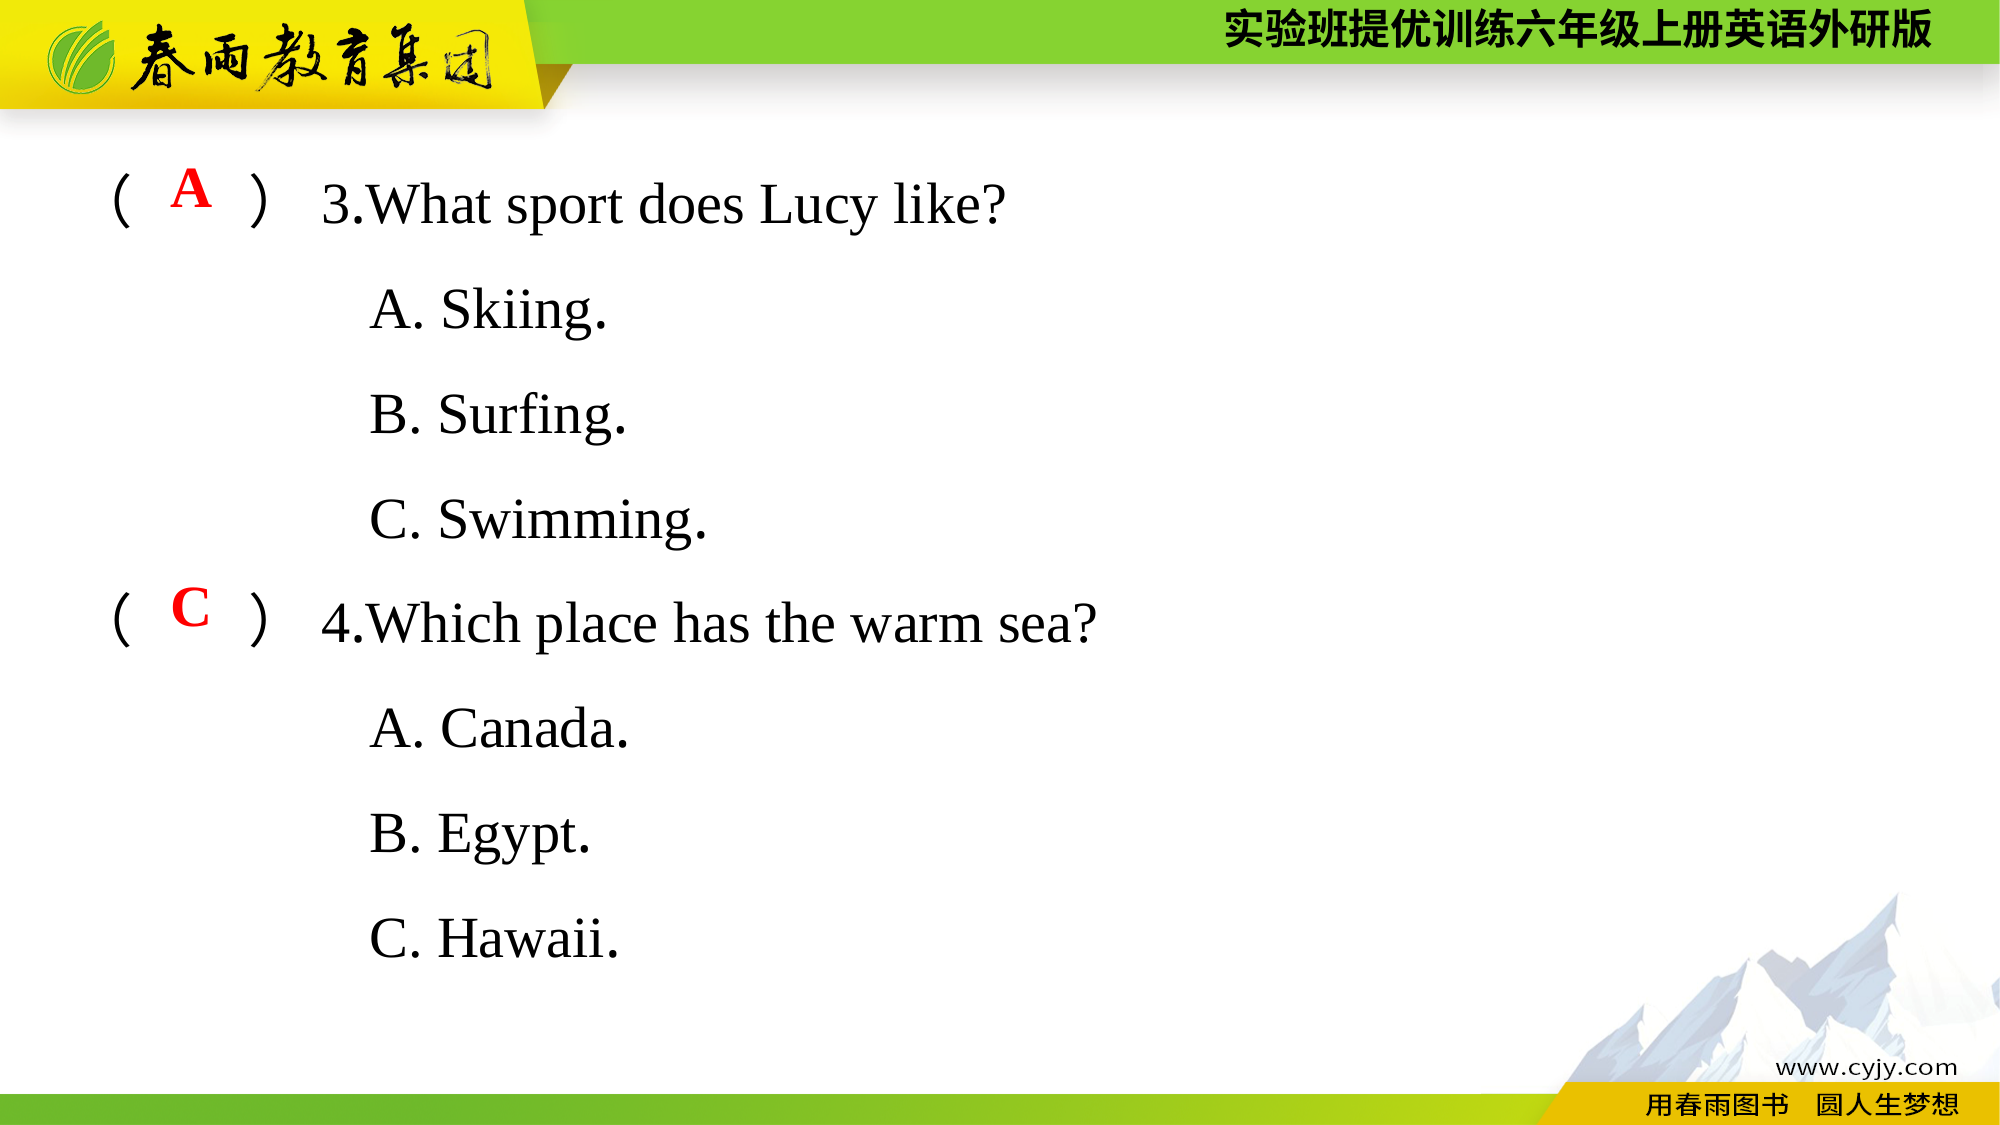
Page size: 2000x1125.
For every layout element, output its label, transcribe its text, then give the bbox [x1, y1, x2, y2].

picture [0, 0, 2000, 1125]
text_box A [155, 141, 228, 227]
text_box C [155, 560, 228, 646]
list （ ）3.What sport does Lucy like? A. Skiing. B. Surfing. C. Swimming. （ ）4.Which place has the warm sea? A. Canada. B. Egypt. C. Hawaii. [59, 122, 1944, 986]
